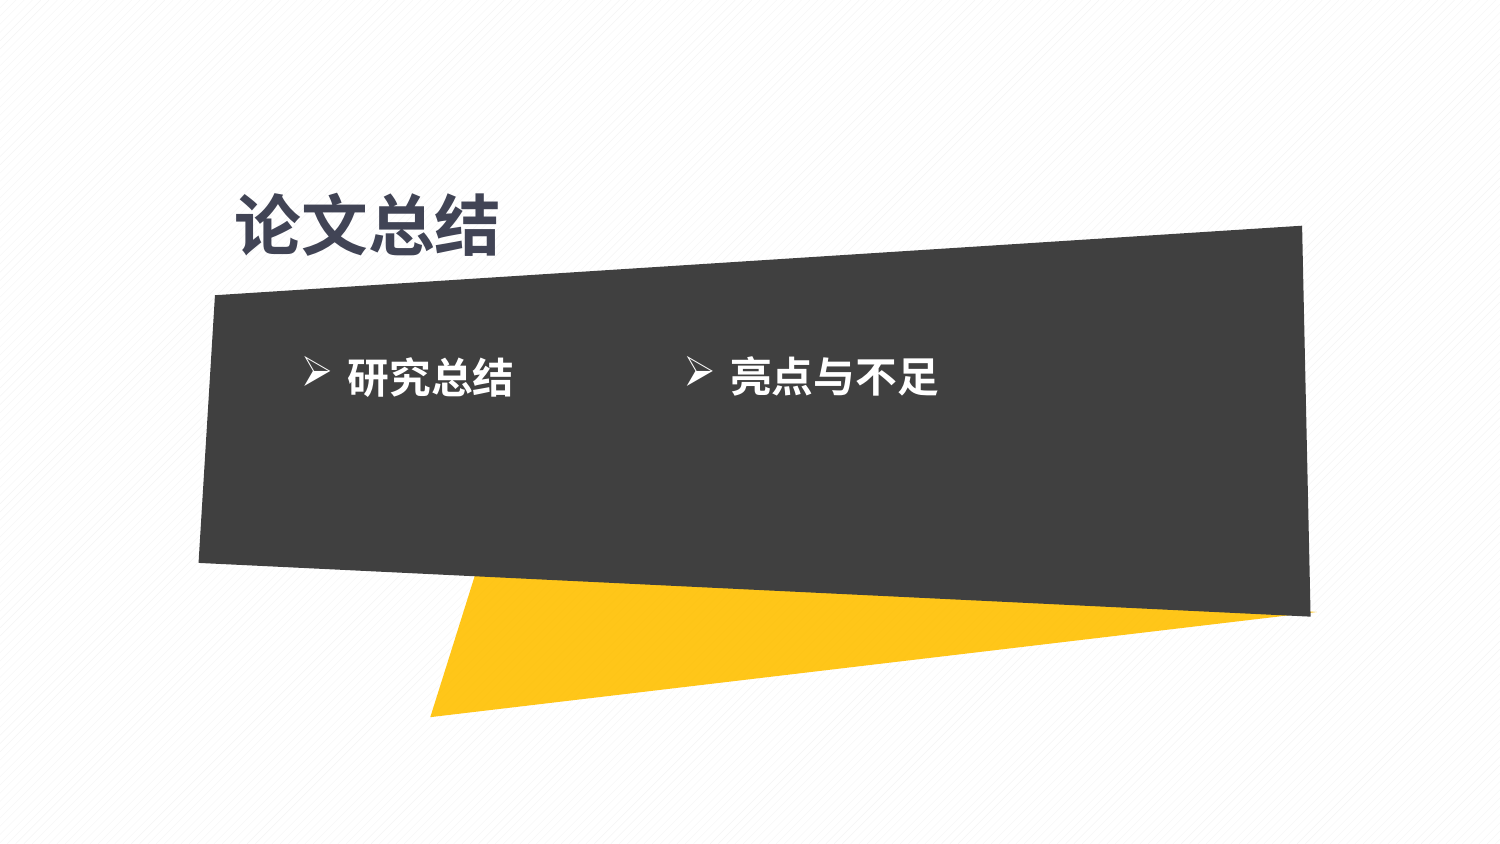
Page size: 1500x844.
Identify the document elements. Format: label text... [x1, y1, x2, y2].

text_box 研究总结 [286, 344, 530, 410]
text_box [198, 225, 1311, 617]
text_box 论文总结 [219, 176, 517, 271]
text_box 亮点与不足 [668, 343, 954, 409]
text_box [430, 577, 1284, 718]
